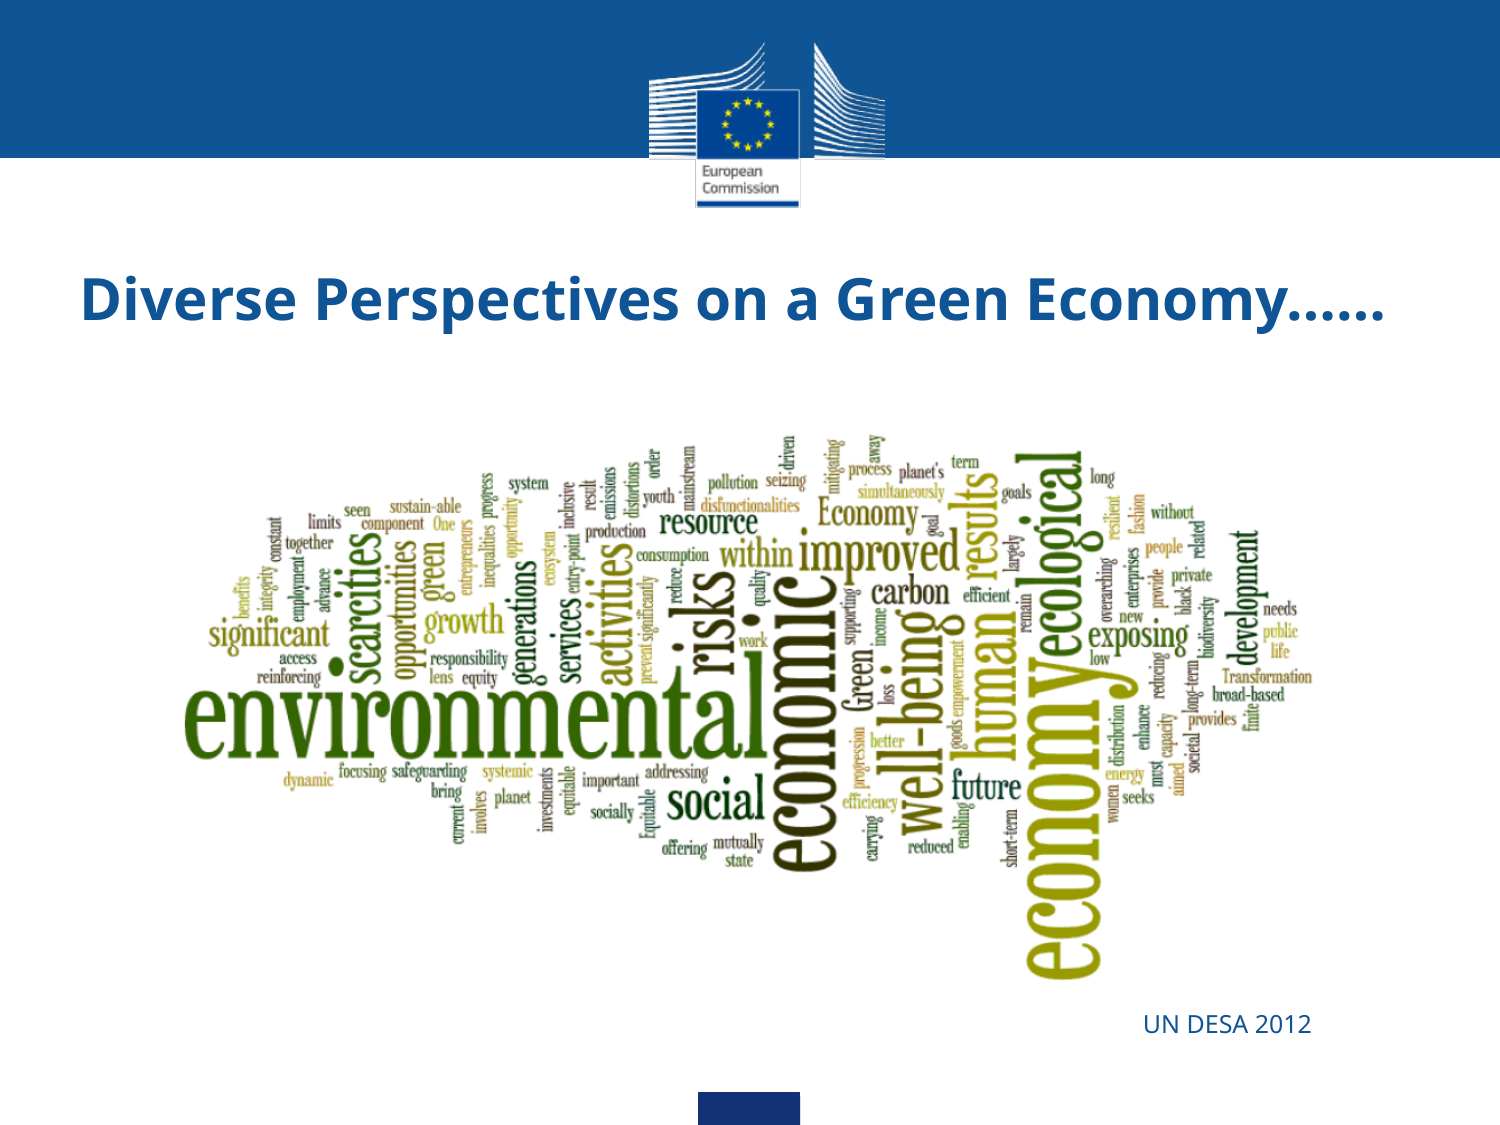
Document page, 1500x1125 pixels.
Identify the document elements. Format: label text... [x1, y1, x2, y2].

text_box UN DESA 2012 [1127, 1001, 1376, 1047]
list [176, 408, 1324, 988]
picture [649, 42, 885, 208]
title Diverse Perspectives on a Green Economy…… [64, 219, 1415, 374]
